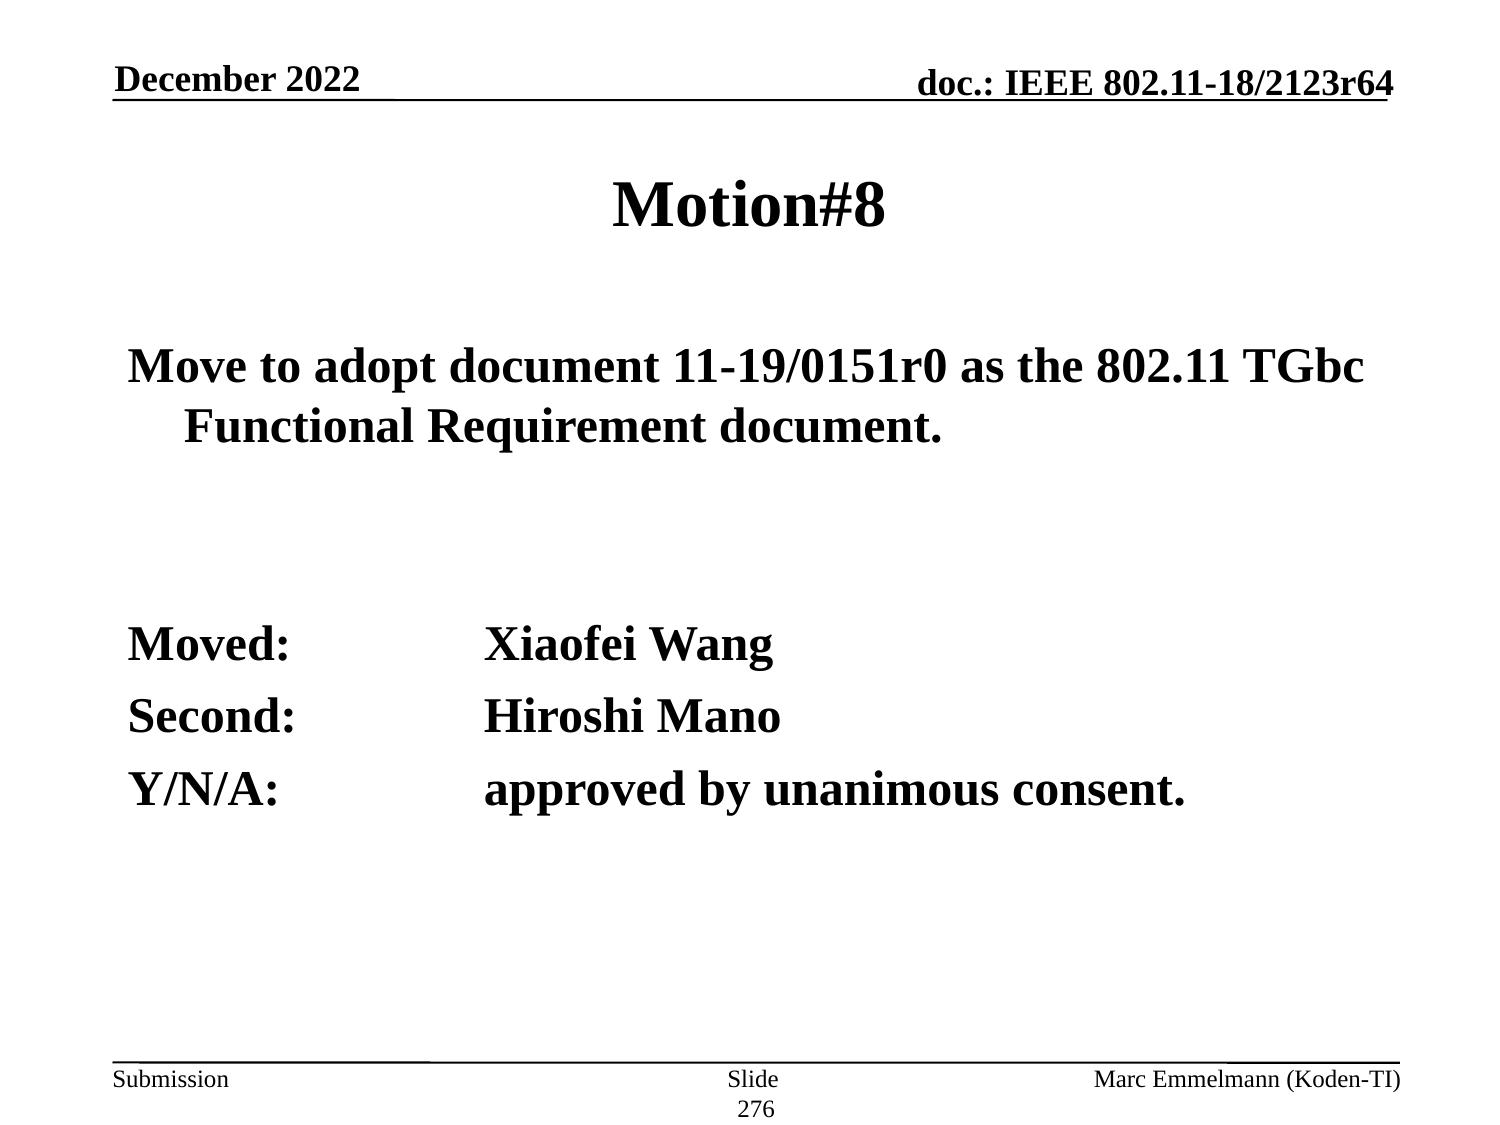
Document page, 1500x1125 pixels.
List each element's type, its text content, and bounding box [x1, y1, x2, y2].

footer Marc Emmelmann (Koden-TI) [878, 1061, 1402, 1093]
slide_number Slide 276 [712, 1061, 800, 1123]
list Move to adopt document 11-19/0151r0 as the 802.11 TGbc Functional Requirement document. Moved: Xiaofei Wang Second: Hiroshi Mano Y/N/A: approved by unanimous consent. [112, 324, 1388, 1000]
title Motion#8 [112, 112, 1388, 288]
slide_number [114, 54, 423, 100]
